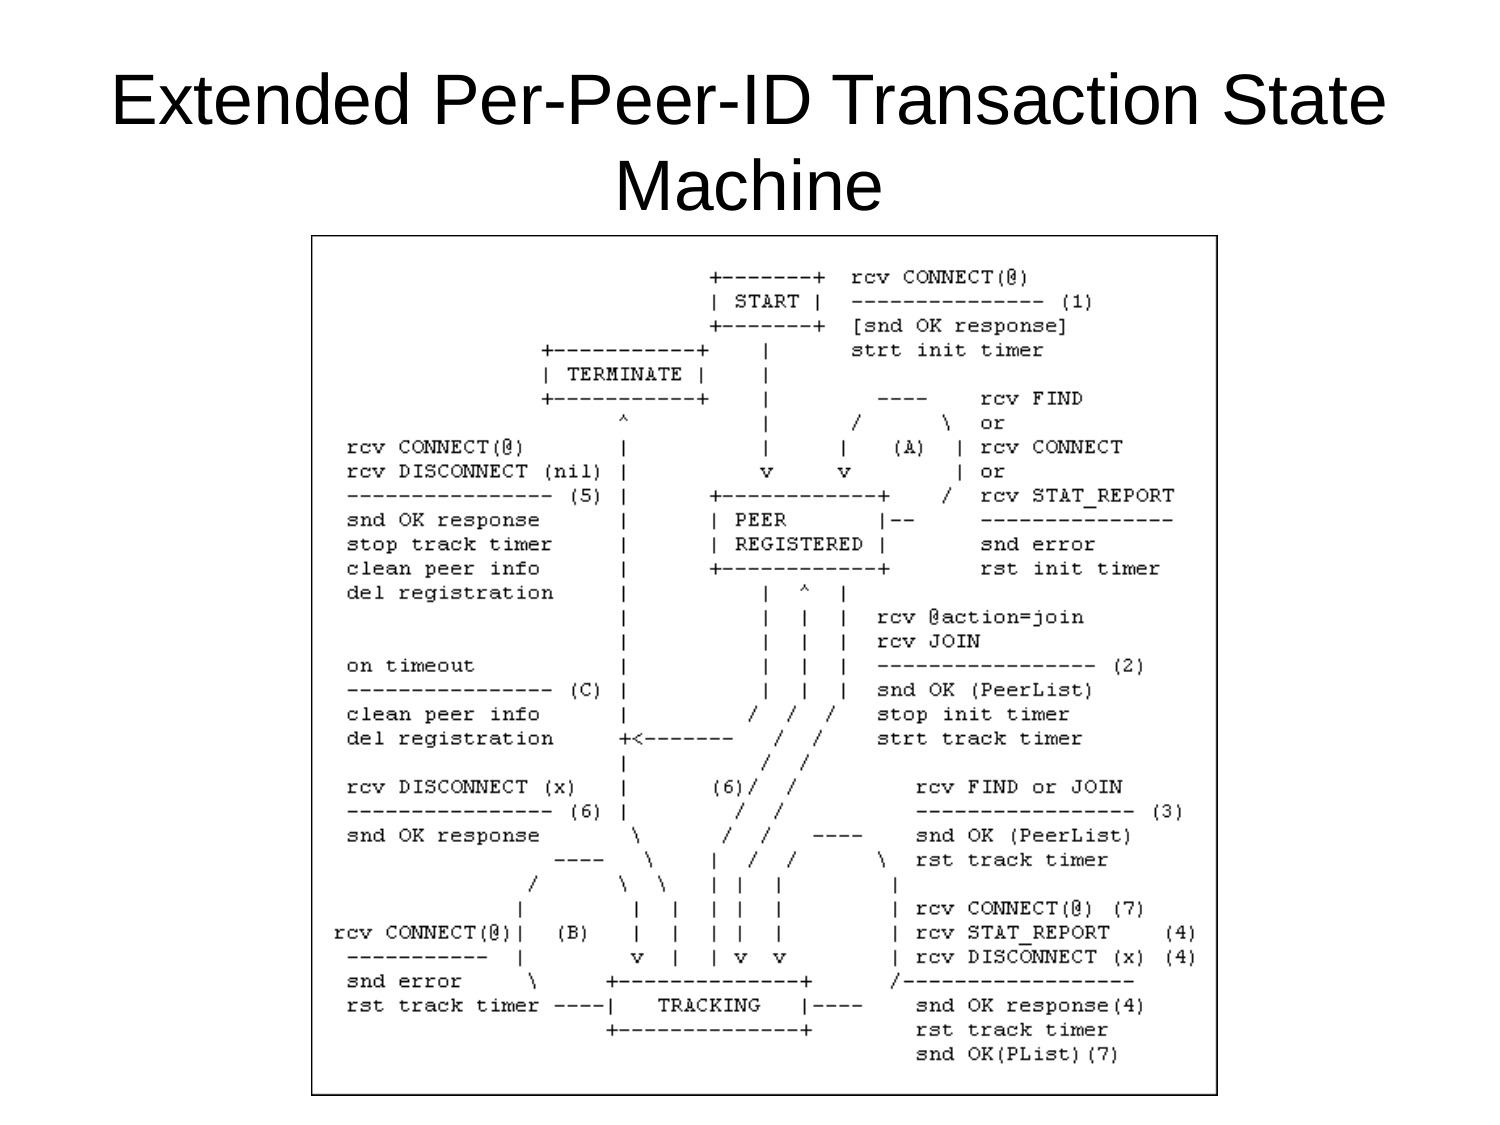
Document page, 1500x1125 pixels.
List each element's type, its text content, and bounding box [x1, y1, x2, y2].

picture [311, 235, 1218, 1096]
title Extended Per-Peer-ID Transaction State Machine [75, 45, 1425, 233]
